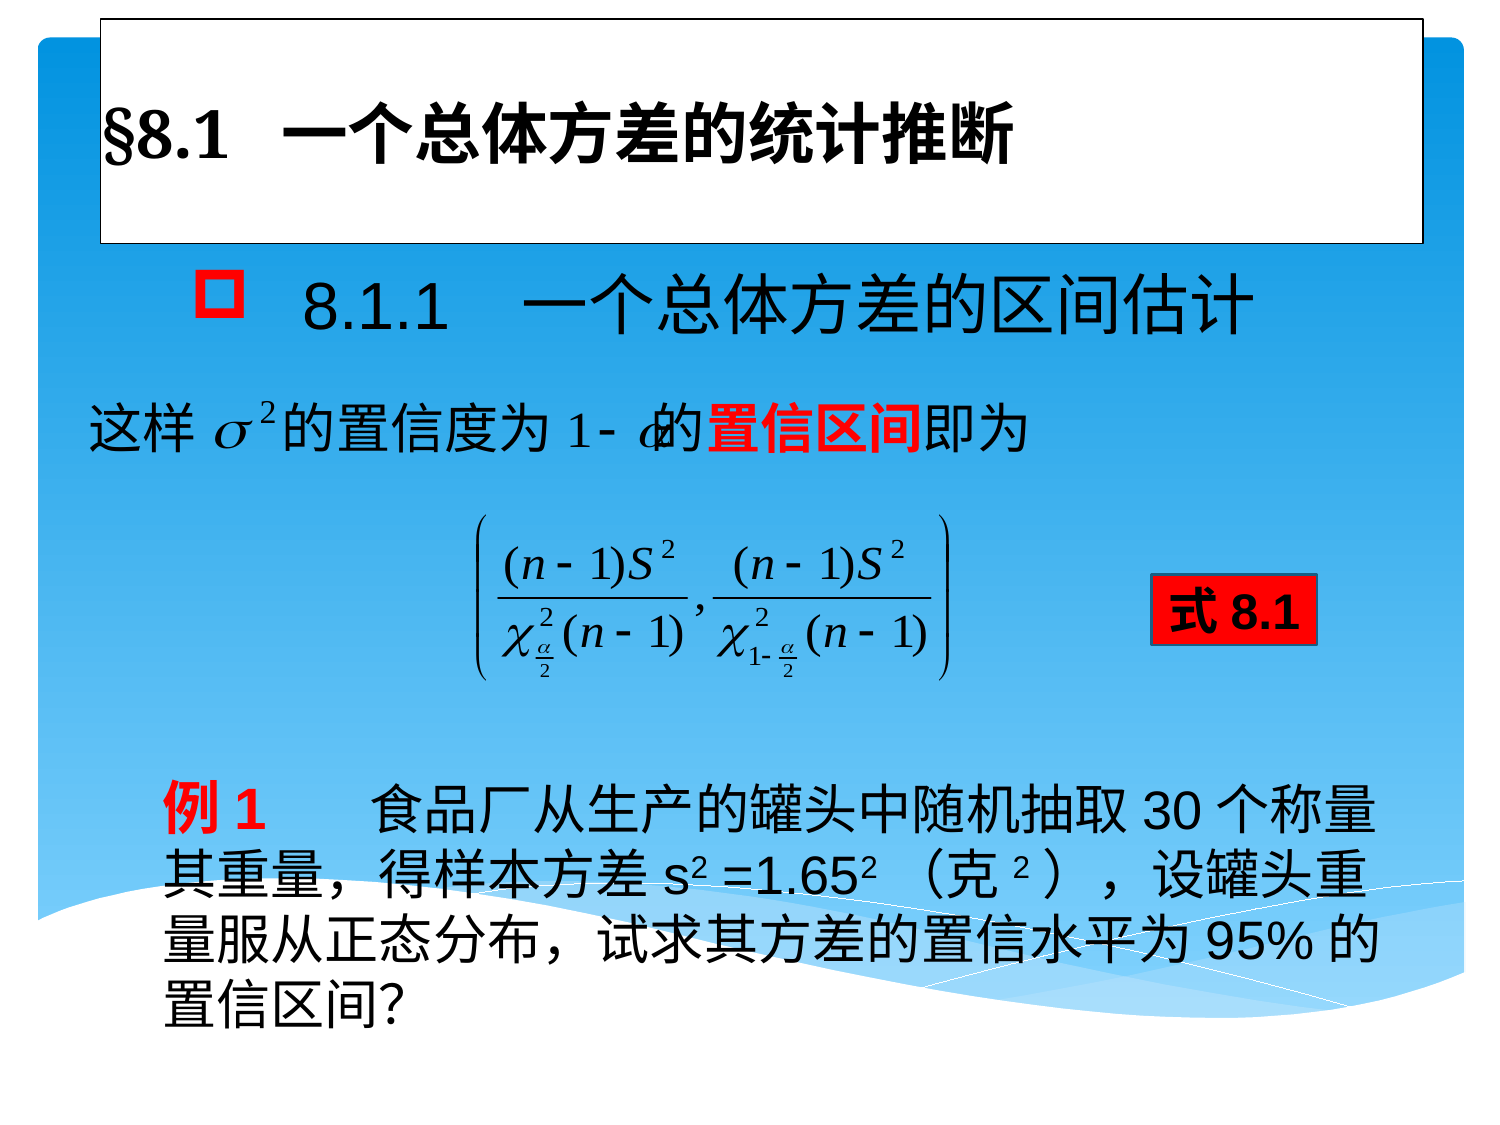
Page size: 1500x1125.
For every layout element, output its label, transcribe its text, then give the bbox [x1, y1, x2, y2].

picture [563, 400, 686, 461]
subtitle 8.1.1 一个总体方差的区间估计 [100, 255, 1459, 362]
title §8.1 一个总体方差的统计推断 [100, 19, 1424, 244]
text_box 式8.1 [1150, 573, 1318, 646]
text_box 这样 的置信度为 的置信区间即为 [73, 387, 1432, 540]
text_box 例1 食品厂从生产的罐头中随机抽取30个称量其重量，得样本方差s2 =1.652（克2），设罐头重量服从正态分布，试求其方差的置信水平为95%的置信区间？ [0, 763, 1429, 1000]
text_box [206, 386, 290, 464]
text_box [466, 503, 963, 693]
